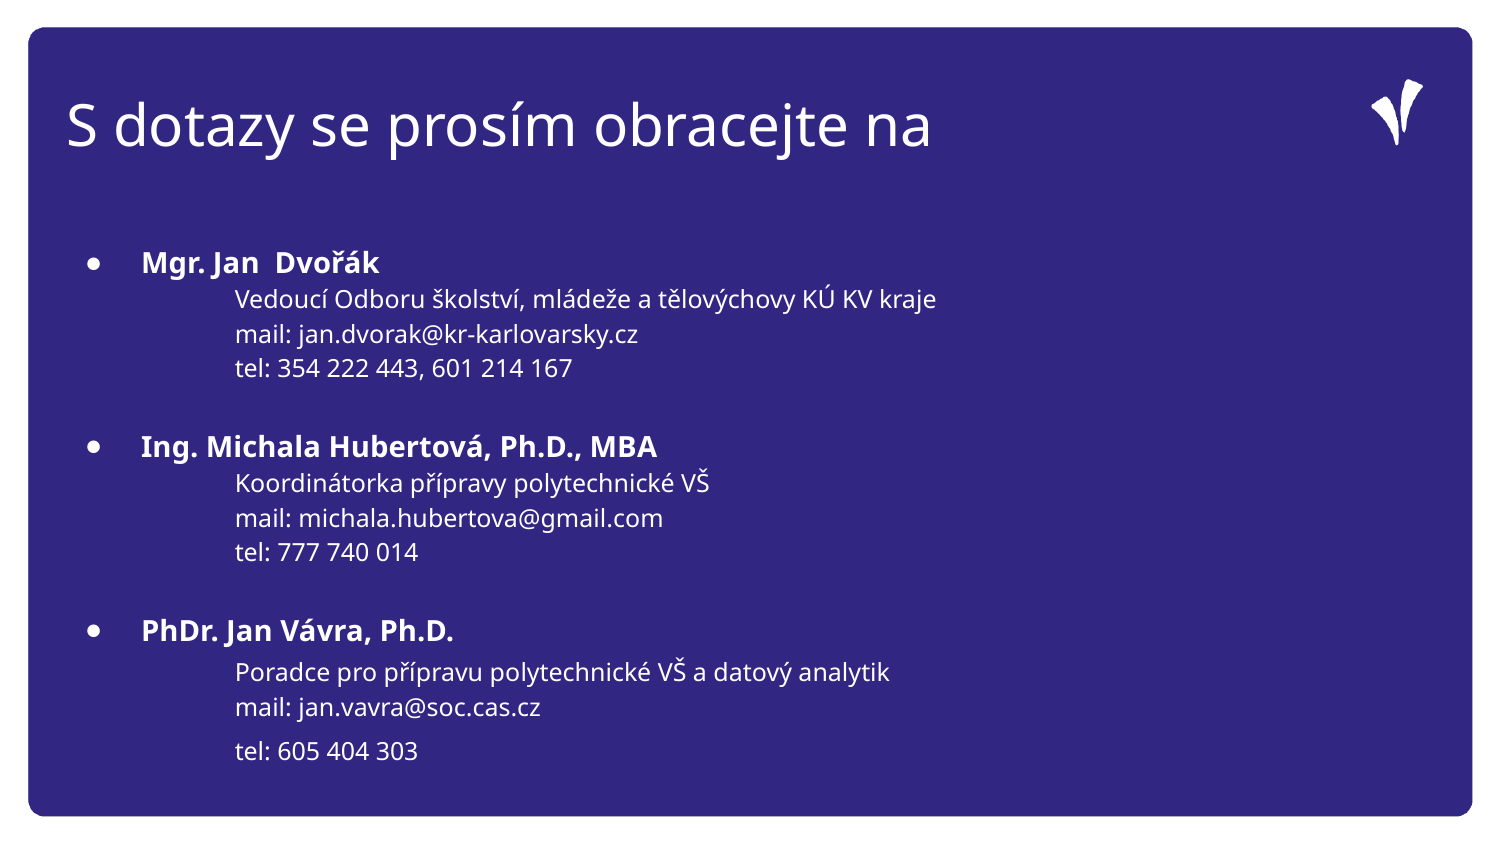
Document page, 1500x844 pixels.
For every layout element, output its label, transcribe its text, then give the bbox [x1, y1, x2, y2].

text_box Mgr. Jan Dvořák Vedoucí Odboru školství, mládeže a tělovýchovy KÚ KV kraje mail: jan.dvorak@kr-karlovarsky.cz tel: 354 222 443, 601 214 167 Ing. Michala Hubertová, Ph.D., MBA Koordinátorka přípravy polytechnické VŠ mail: michala.hubertova@gmail.com tel: 777 740 014 PhDr. Jan Vávra, Ph.D. Poradce pro přípravu polytechnické VŠ a datový analytik mail: jan.vavra@soc.cas.cz tel: 605 404 303 [51, 224, 1343, 792]
picture [0, 0, 1500, 844]
text_box S dotazy se prosím obracejte na [51, 72, 1007, 232]
